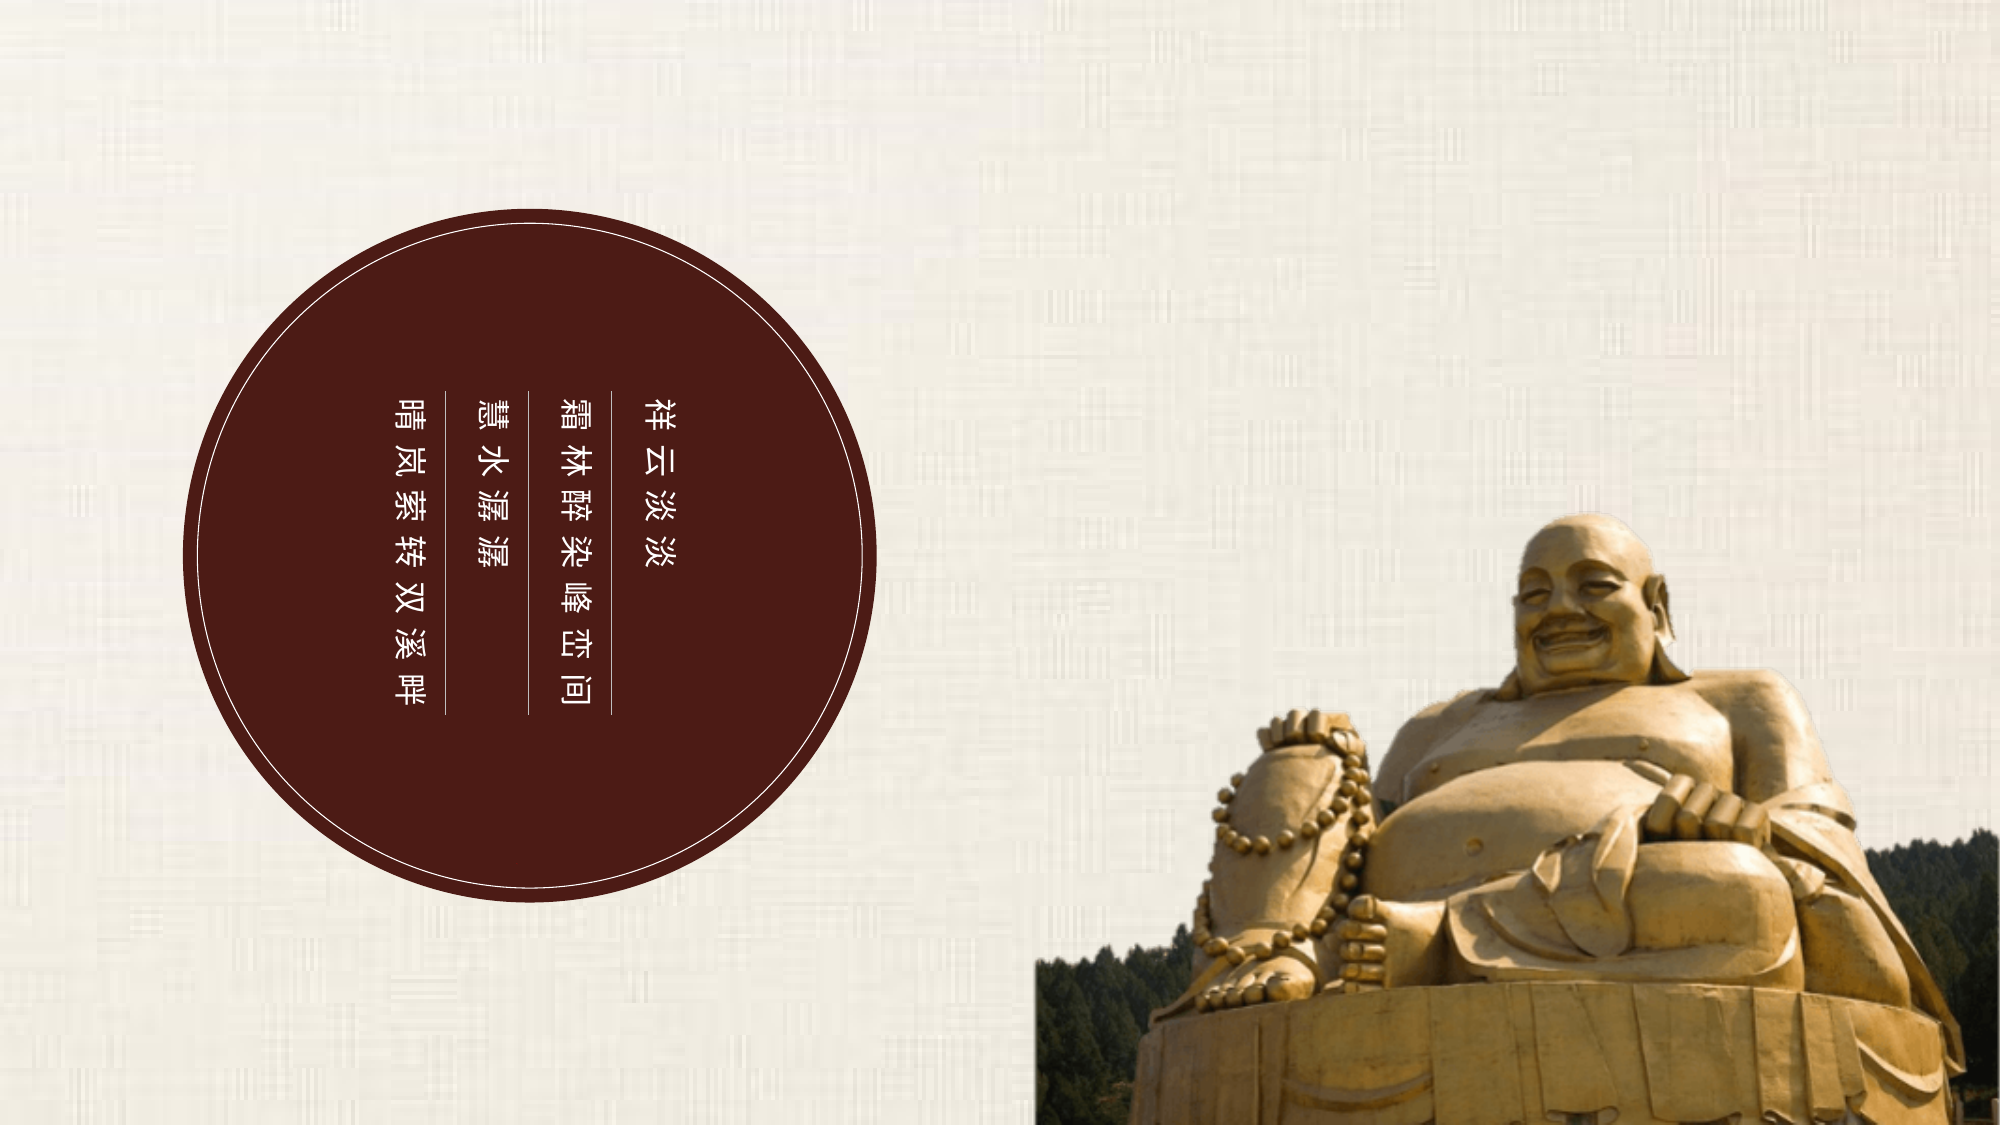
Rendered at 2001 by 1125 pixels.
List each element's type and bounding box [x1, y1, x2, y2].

picture [0, 0, 2000, 1125]
text_box [182, 208, 877, 903]
text_box [327, 383, 689, 756]
